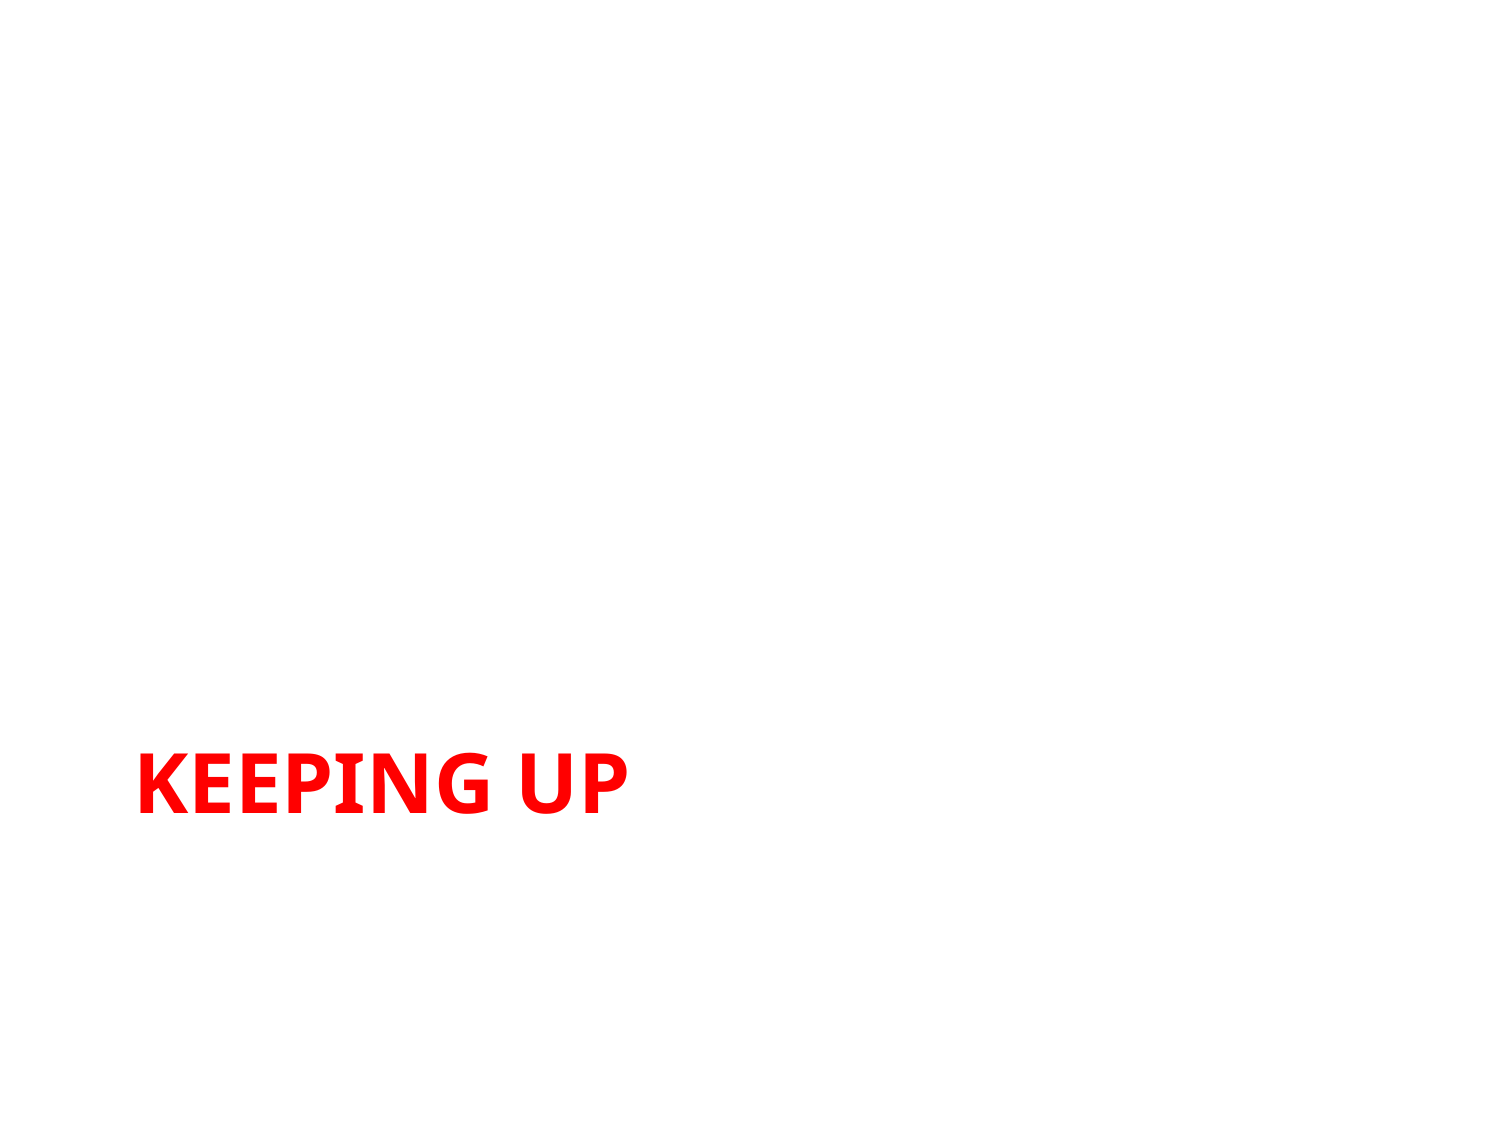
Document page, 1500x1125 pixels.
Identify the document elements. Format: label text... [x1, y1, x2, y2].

title keeping up [118, 722, 1394, 947]
